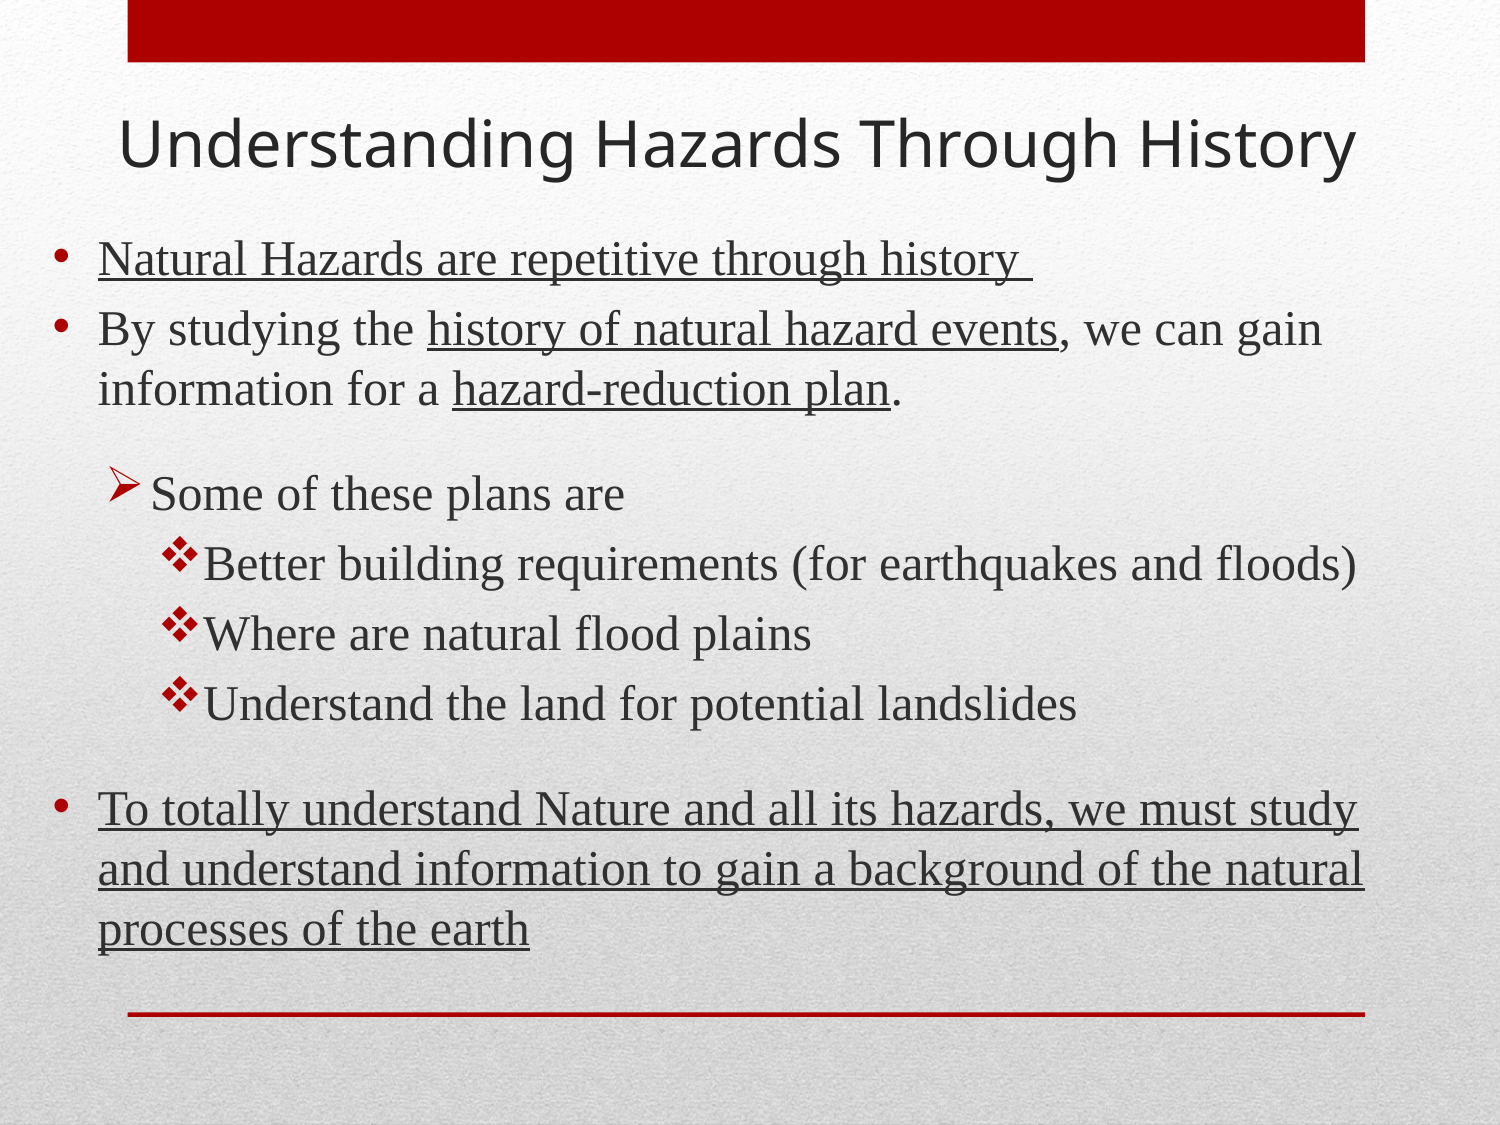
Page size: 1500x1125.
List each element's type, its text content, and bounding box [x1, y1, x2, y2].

list Natural Hazards are repetitive through history By studying the history of natural hazard events, we can gain information for a hazard-reduction plan. Some of these plans are Better building requirements (for earthquakes and floods) Where are natural flood plains Understand the land for potential landslides To totally understand Nature and all its hazards, we must study and understand information to gain a background of the natural processes of the earth [37, 162, 1438, 1019]
title Understanding Hazards Through History [0, 50, 1475, 188]
